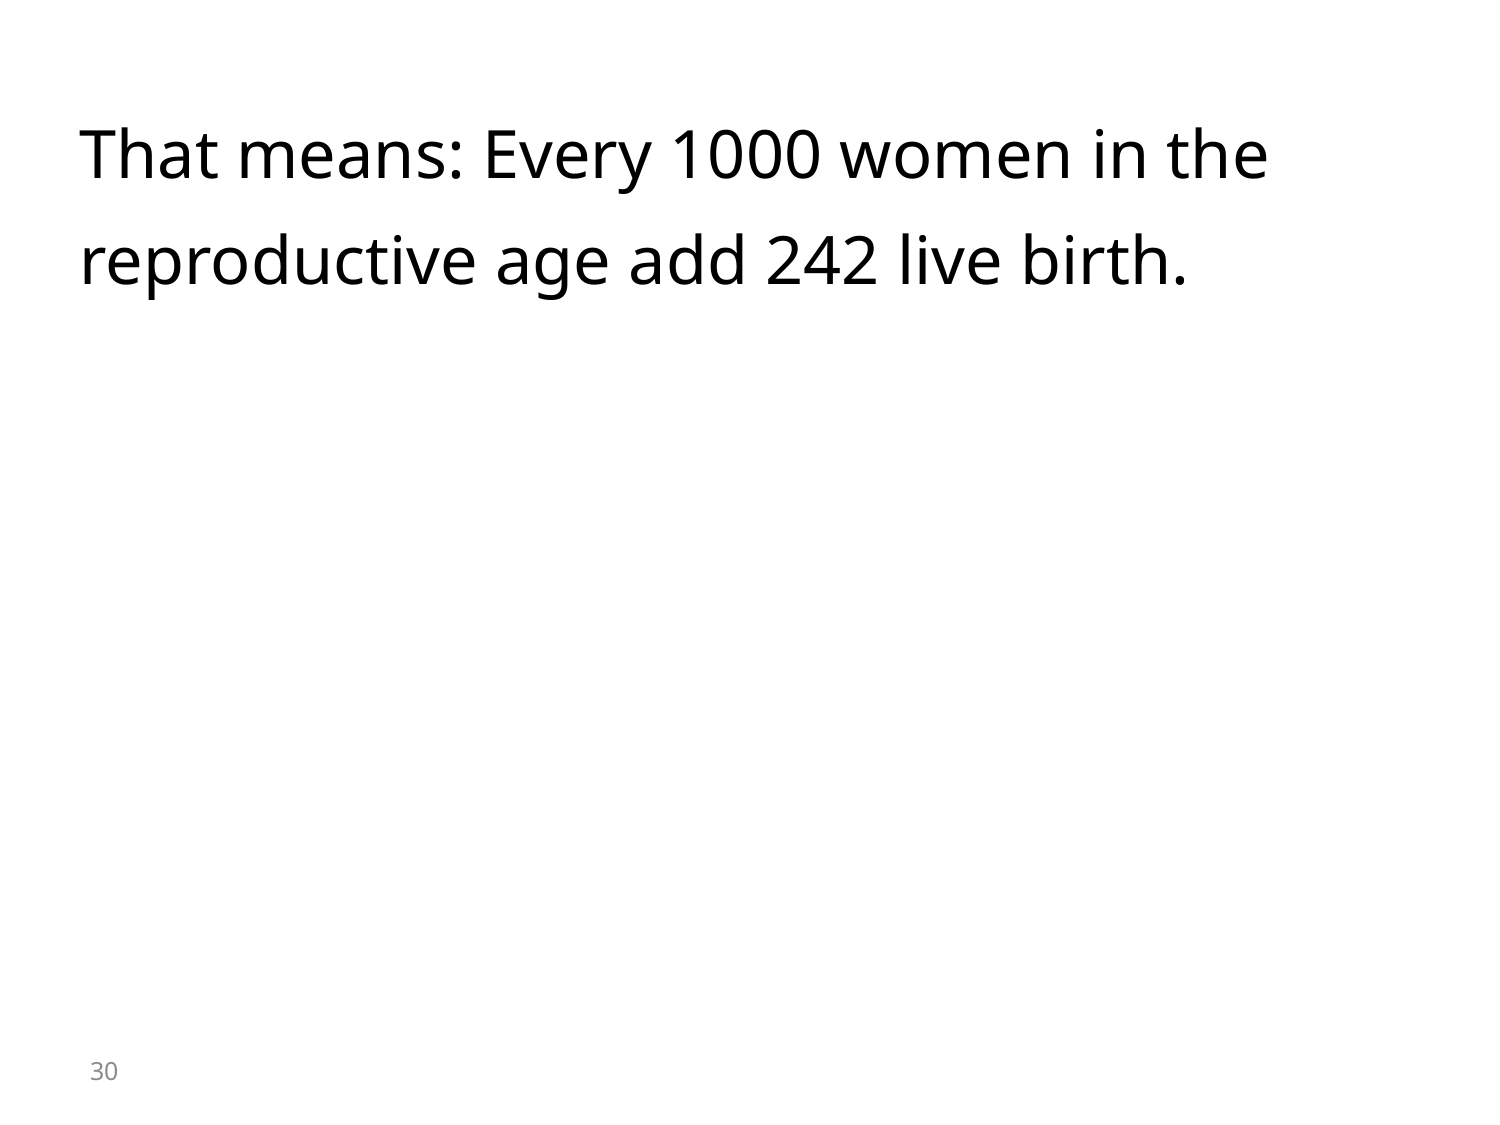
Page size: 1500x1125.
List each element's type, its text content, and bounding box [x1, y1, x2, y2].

slide_number 30 [75, 1042, 425, 1103]
text_box That means: Every 1000 women in the reproductive age add 242 live birth. [64, 78, 1424, 306]
